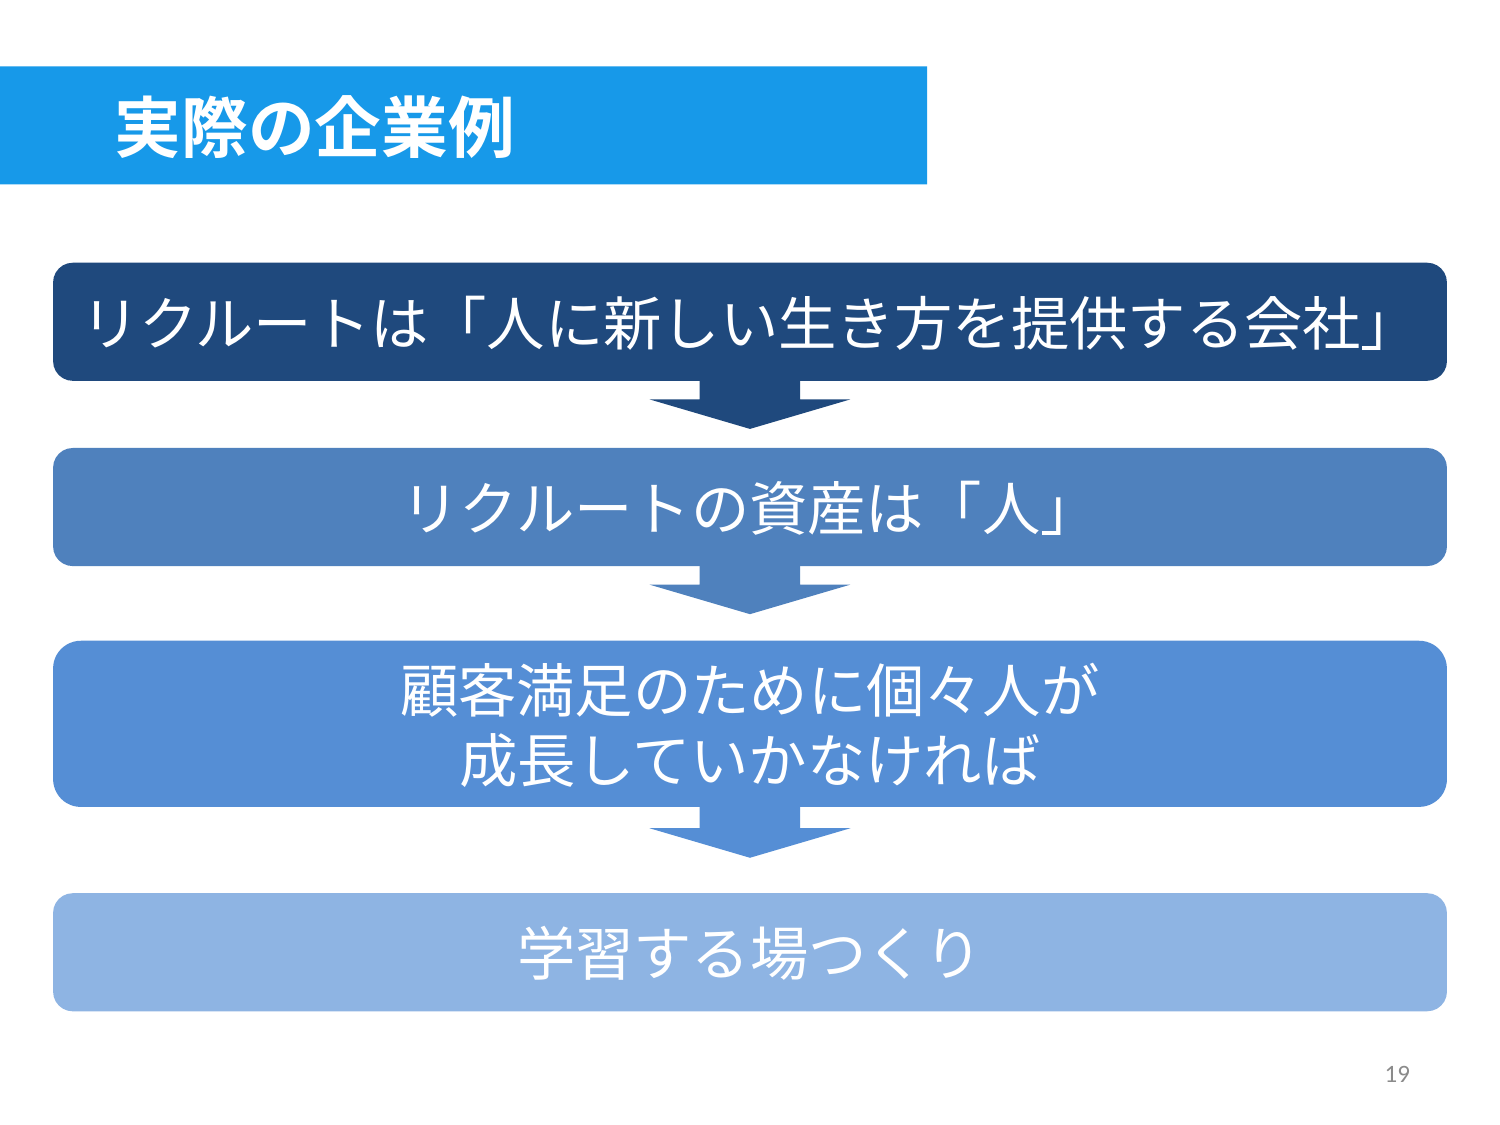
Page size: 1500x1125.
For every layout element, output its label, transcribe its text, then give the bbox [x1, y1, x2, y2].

slide_number 19 [1074, 1042, 1425, 1103]
text_box 実際の企業例 [0, 64, 8, 186]
text_box リクルートの資産は「人」 [50, 445, 1450, 569]
text_box [647, 796, 853, 860]
text_box リクルートは「人に新しい生き方を提供する会社」 [50, 260, 1450, 383]
text_box [8, 0, 367, 187]
text_box 学習する場つくり [50, 891, 1450, 1014]
text_box [647, 367, 853, 431]
text_box [647, 553, 853, 617]
text_box 実際の企業例 [367, 64, 929, 186]
text_box 顧客満足のために個々人が 成長していかなければ [50, 638, 1450, 810]
